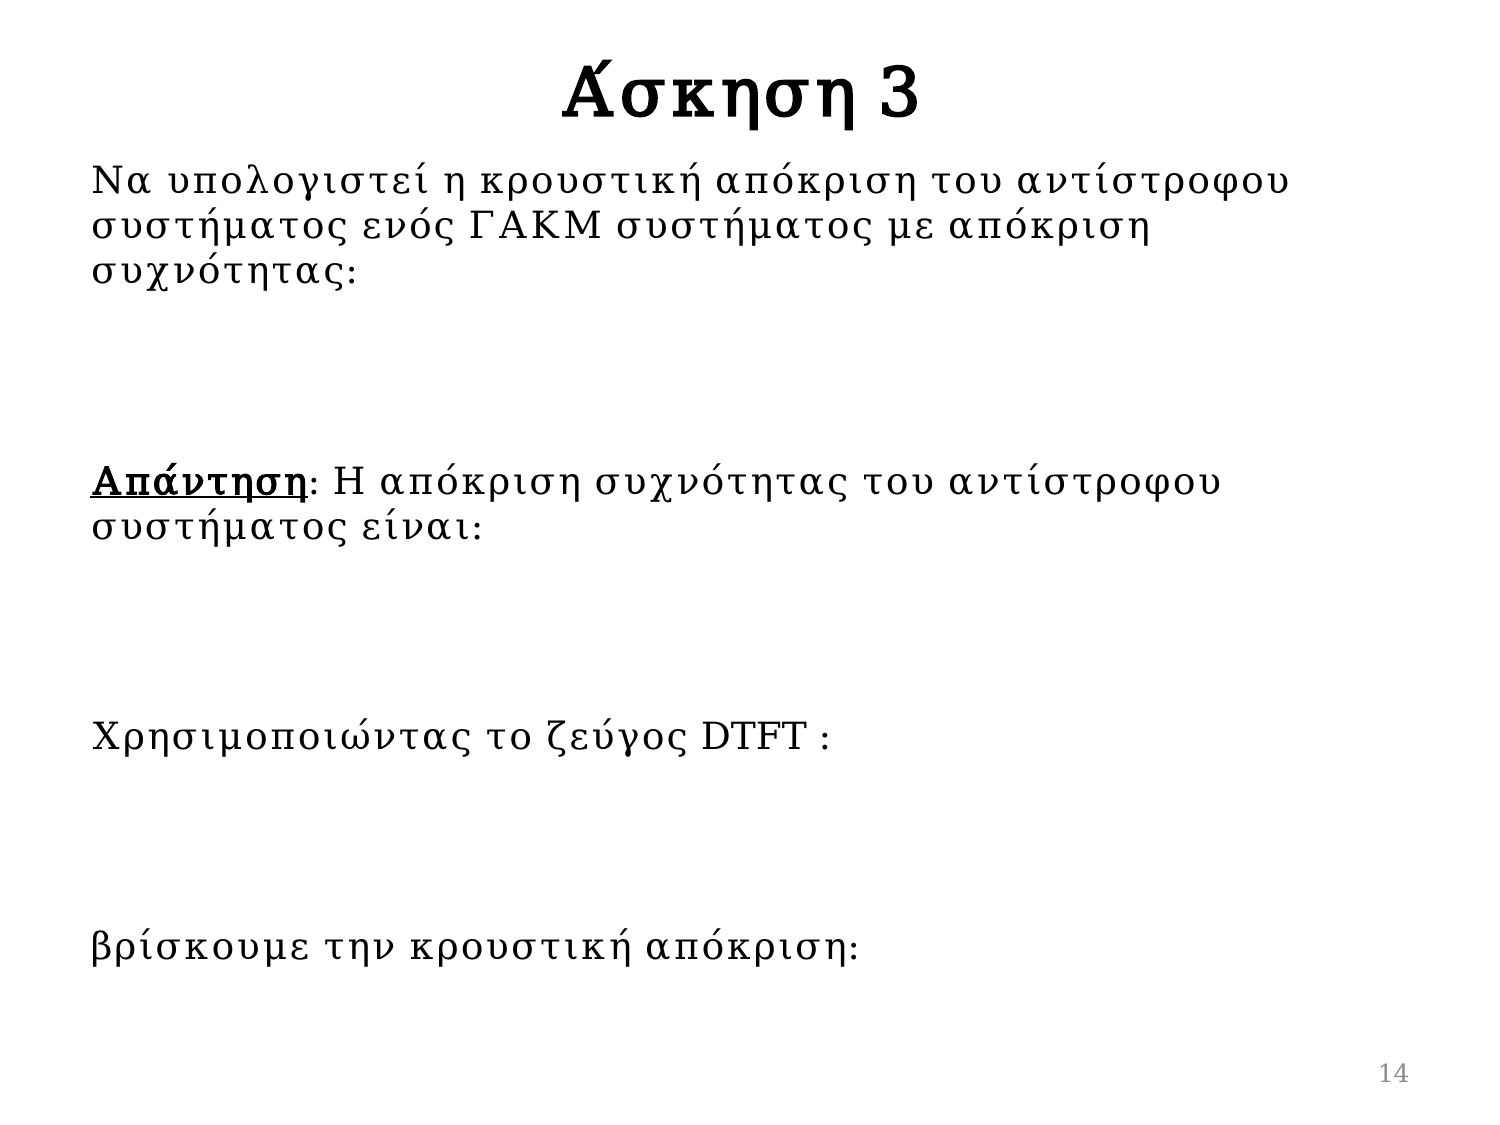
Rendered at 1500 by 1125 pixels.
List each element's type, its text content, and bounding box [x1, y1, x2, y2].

title Άσκηση 3 [75, 19, 1425, 159]
slide_number 14 [1222, 1042, 1425, 1103]
